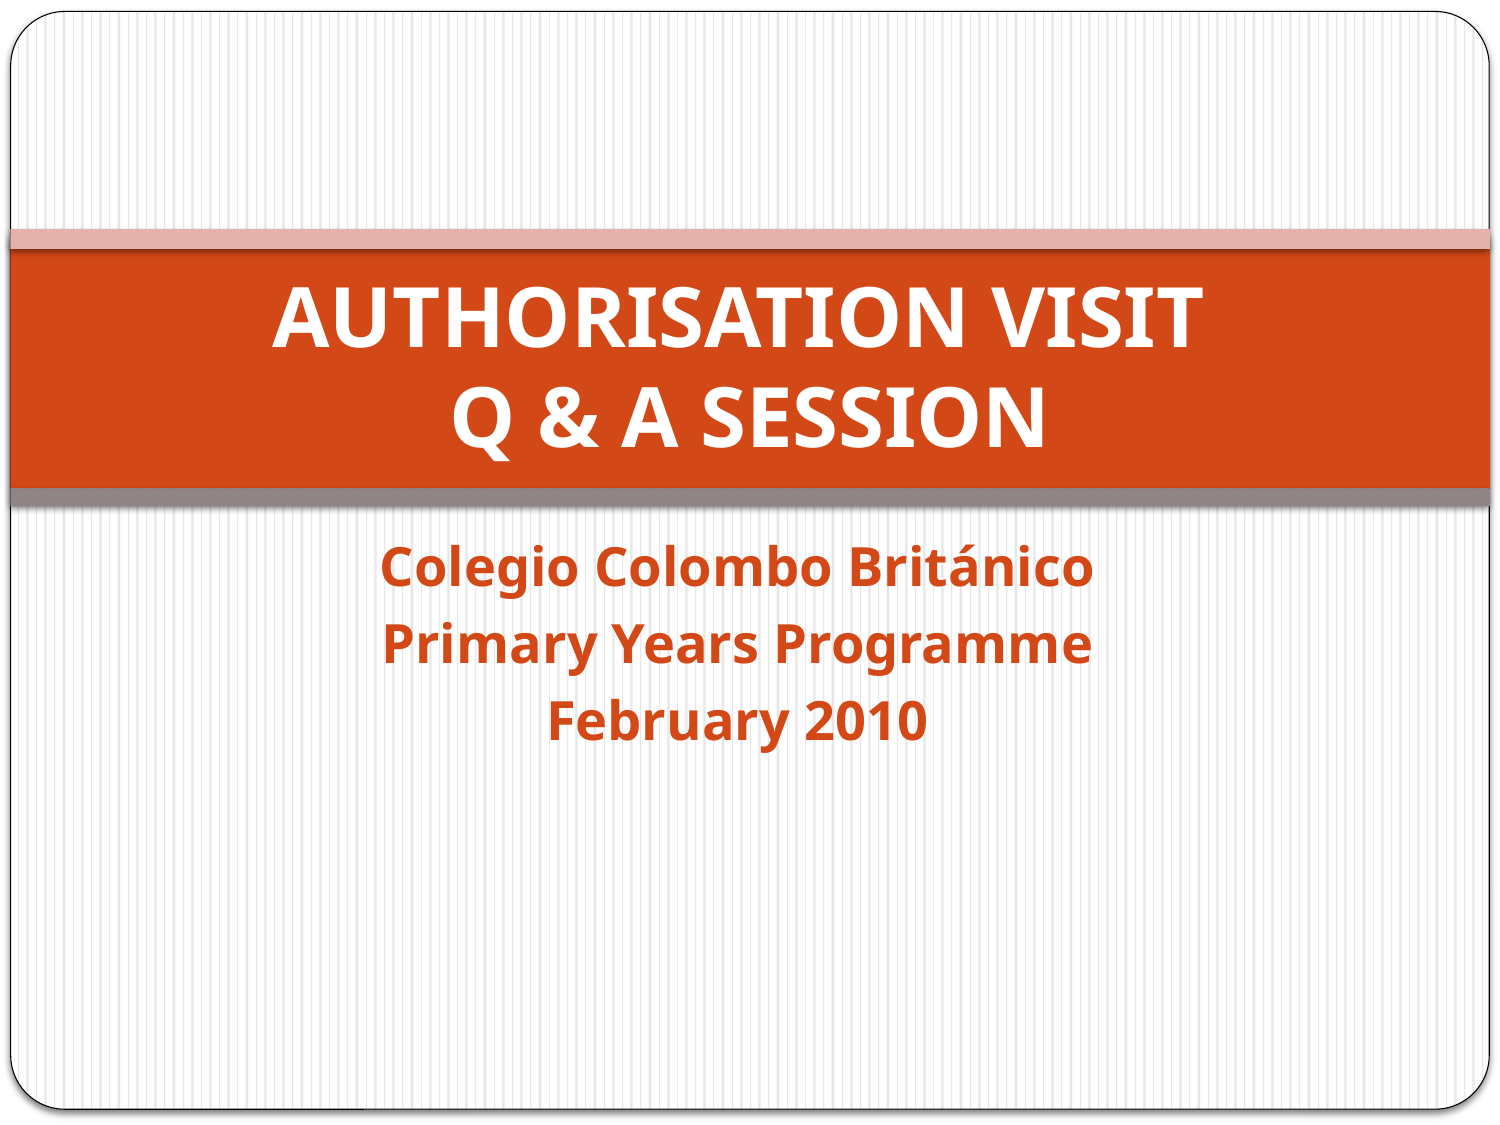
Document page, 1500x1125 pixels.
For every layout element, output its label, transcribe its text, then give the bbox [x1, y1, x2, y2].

title Authorisation Visit Q & A Session [75, 247, 1425, 489]
subtitle Colegio Colombo Británico Primary Years Programme February 2010 [212, 525, 1263, 788]
